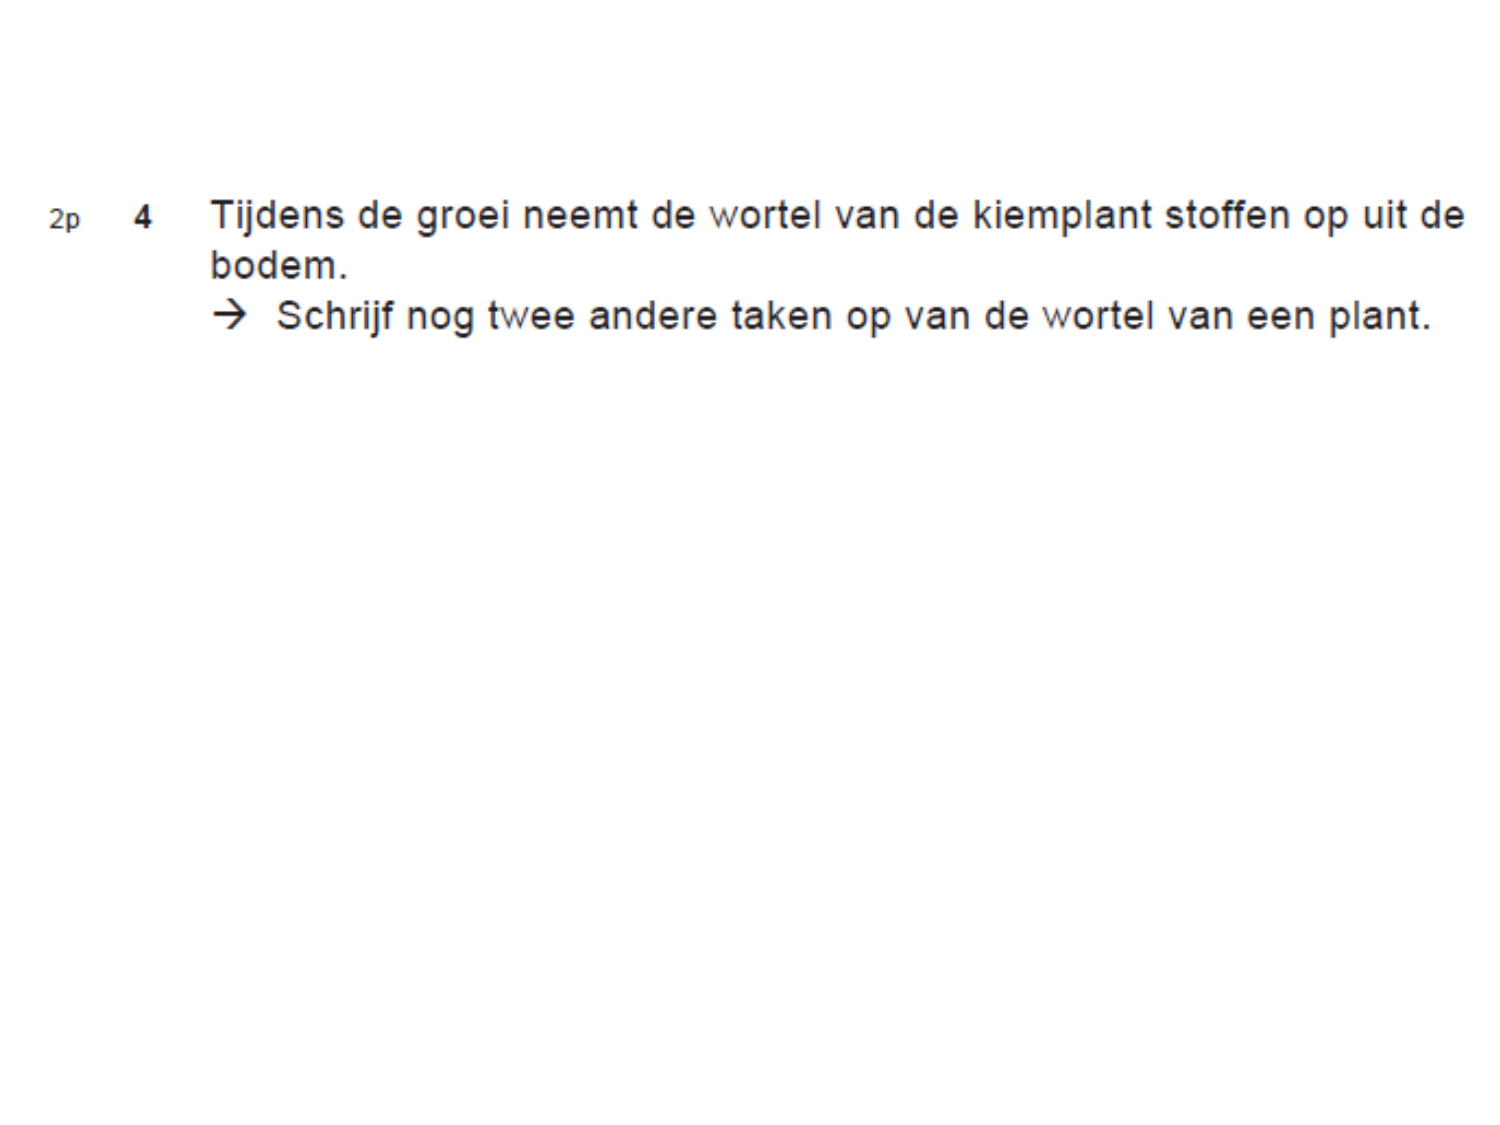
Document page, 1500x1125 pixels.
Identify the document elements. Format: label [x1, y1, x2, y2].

picture [29, 172, 1473, 370]
